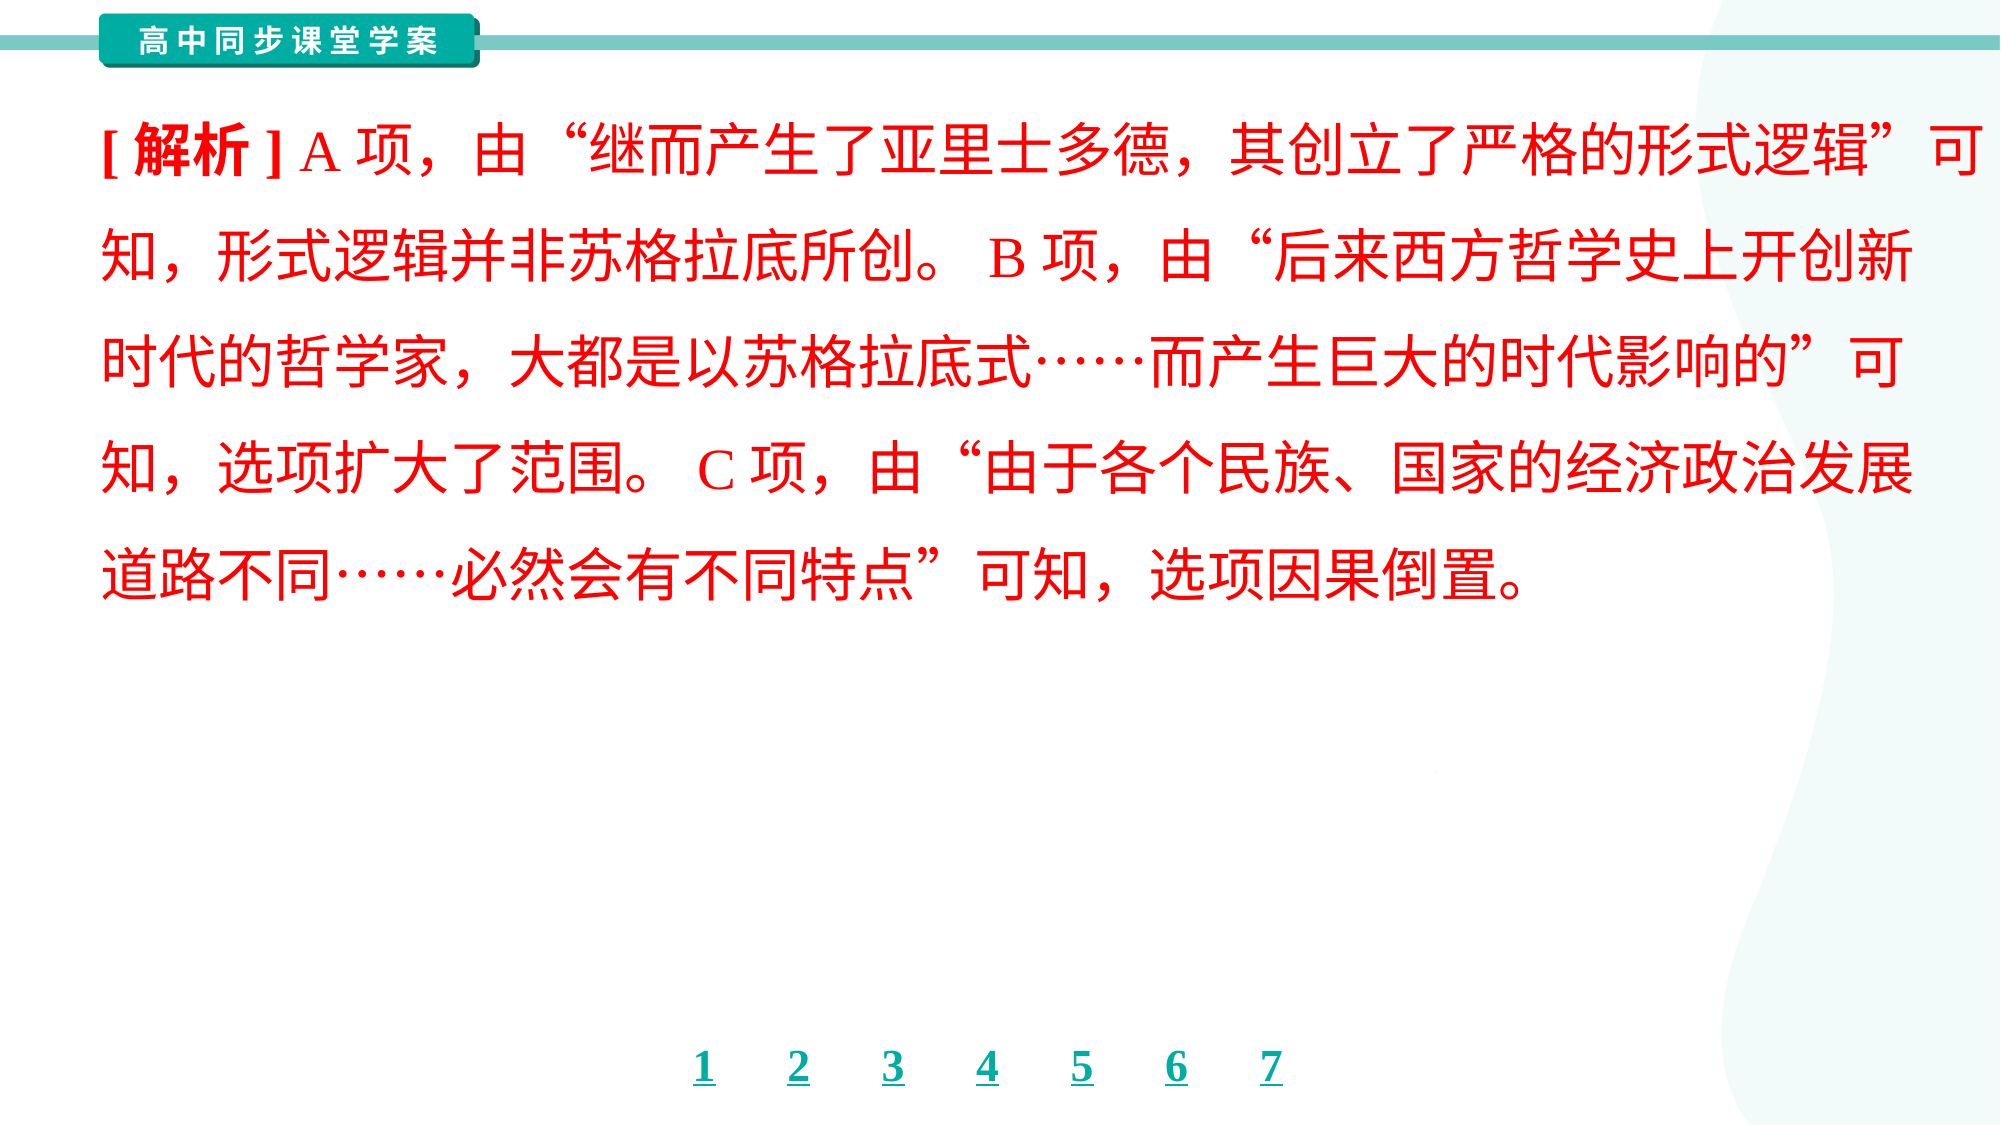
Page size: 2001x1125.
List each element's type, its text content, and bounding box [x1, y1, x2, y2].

text_box [解析] A项，由“继而产生了亚里士多德，其创立了严格的形式逻辑”可 知，形式逻辑并非苏格拉底所创。B项，由“后来西方哲学史上开创新 时代的哲学家，大都是以苏格拉底式……而产生巨大的时代影响的”可 知，选项扩大了范围。C项，由“由于各个民族、国家的经济政治发展 道路不同……必然会有不同特点”可知，选项因果倒置。 [100, 76, 1899, 608]
picture [0, 0, 2000, 1125]
